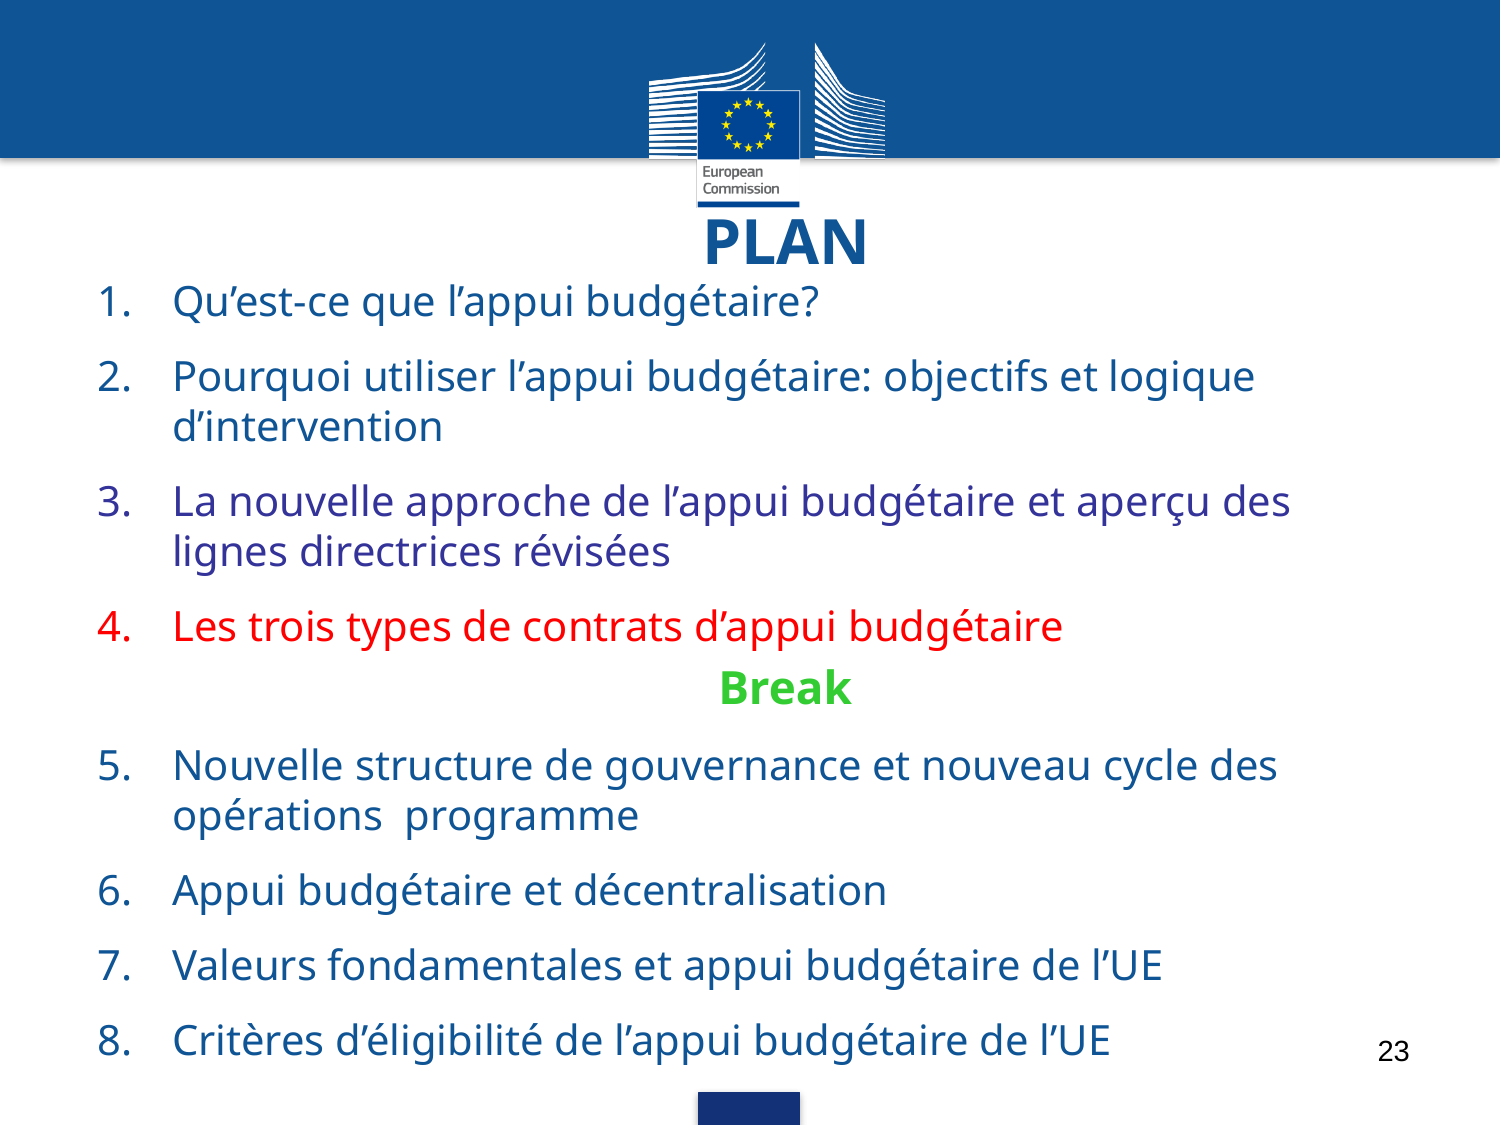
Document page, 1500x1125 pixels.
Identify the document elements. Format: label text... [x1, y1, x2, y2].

slide_number 23 [1074, 1024, 1426, 1103]
picture [649, 42, 885, 175]
list Qu’est-ce que l’appui budgétaire? Pourquoi utiliser l’appui budgétaire: objectifs et logique d’intervention La nouvelle approche de l’appui budgétaire et aperçu des lignes directrices révisées Les trois types de contrats d’appui budgétaire Break Nouvelle structure de gouvernance et nouveau cycle des opérations programme Appui budgétaire et décentralisation Valeurs fondamentales et appui budgétaire de l’UE Critères d’éligibilité de l’appui budgétaire de l’UE [81, 266, 1433, 1125]
title PLAN [81, 175, 1433, 266]
